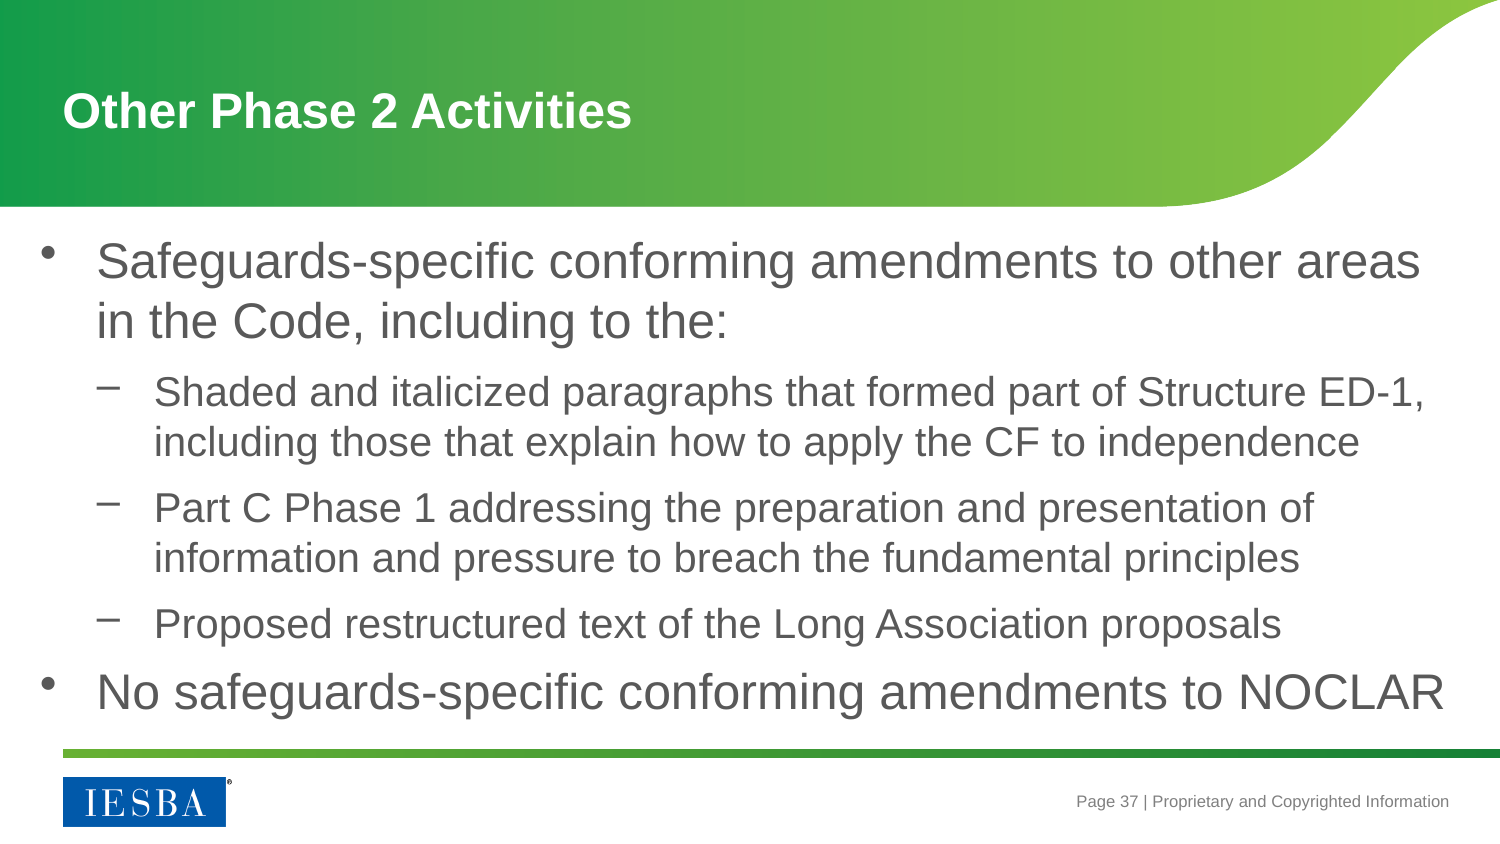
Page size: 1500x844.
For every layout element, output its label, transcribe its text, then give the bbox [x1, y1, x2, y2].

list Safeguards-specific conforming amendments to other areas in the Code, including to the: Shaded and italicized paragraphs that formed part of Structure ED-1, including those that explain how to apply the CF to independence Part C Phase 1 addressing the preparation and presentation of information and pressure to breach the fundamental principles Proposed restructured text of the Long Association proposals No safeguards-specific conforming amendments to NOCLAR [24, 220, 1475, 724]
picture [63, 777, 232, 827]
picture [0, 0, 1500, 207]
title Other Phase 2 Activities [62, 75, 1300, 142]
